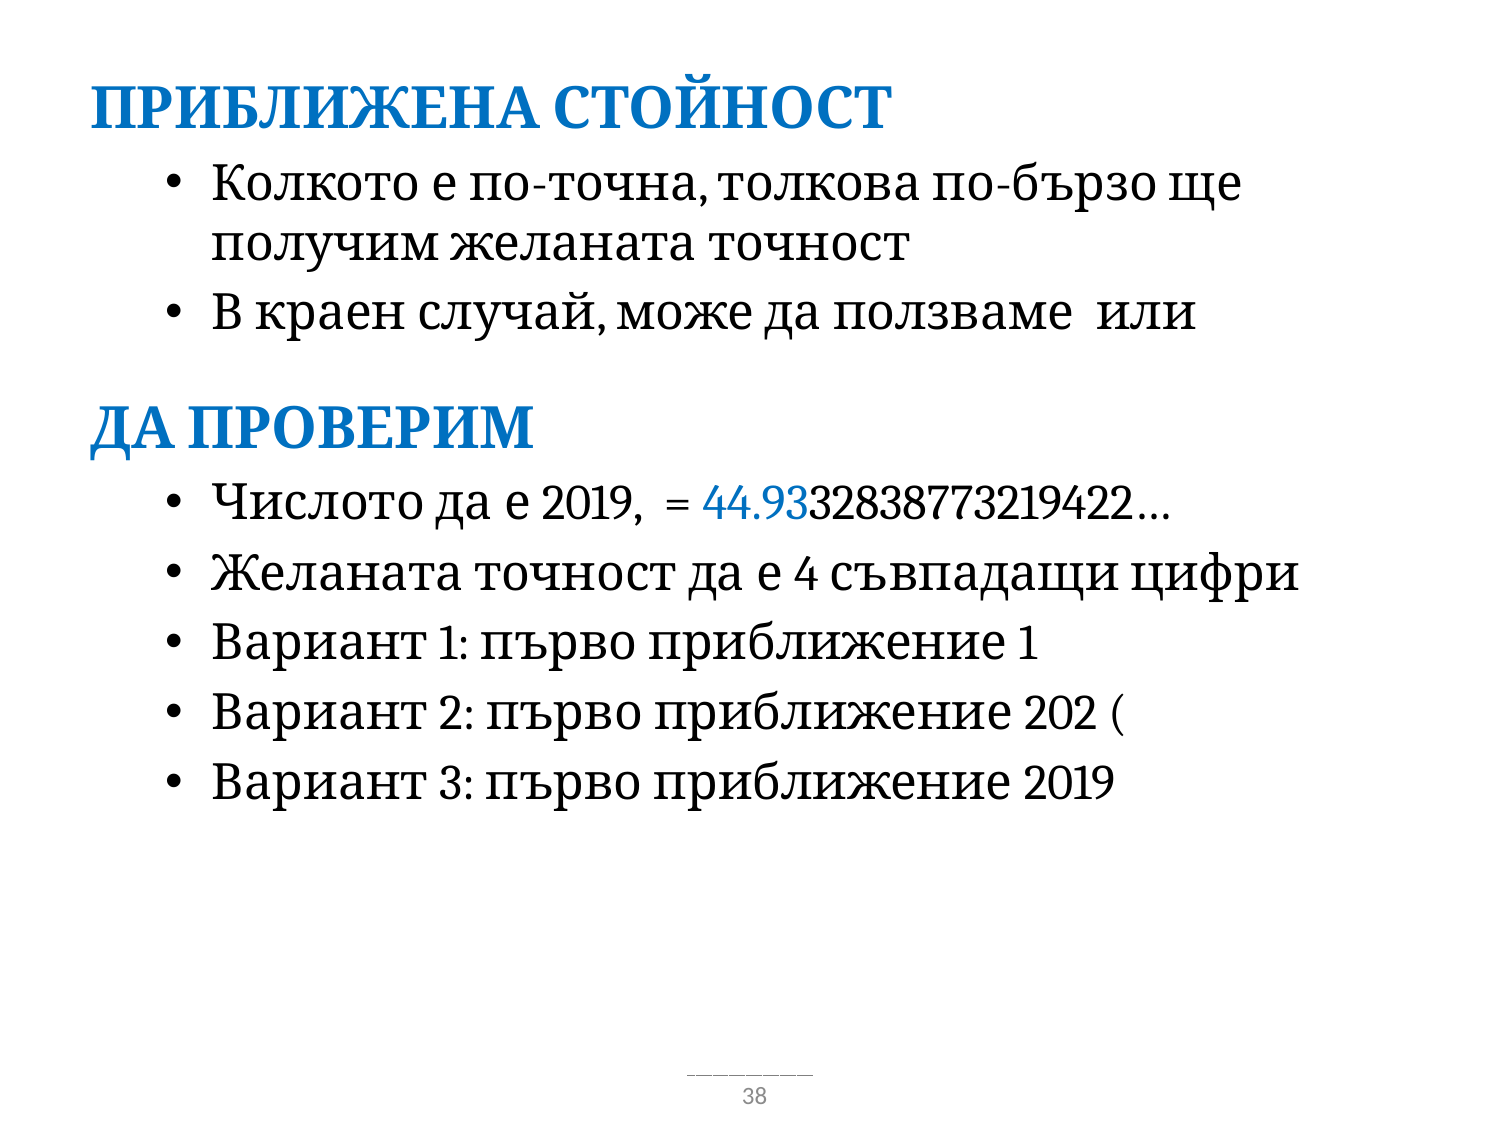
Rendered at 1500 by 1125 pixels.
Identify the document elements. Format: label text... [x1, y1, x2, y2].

slide_number 38 [579, 1065, 930, 1125]
